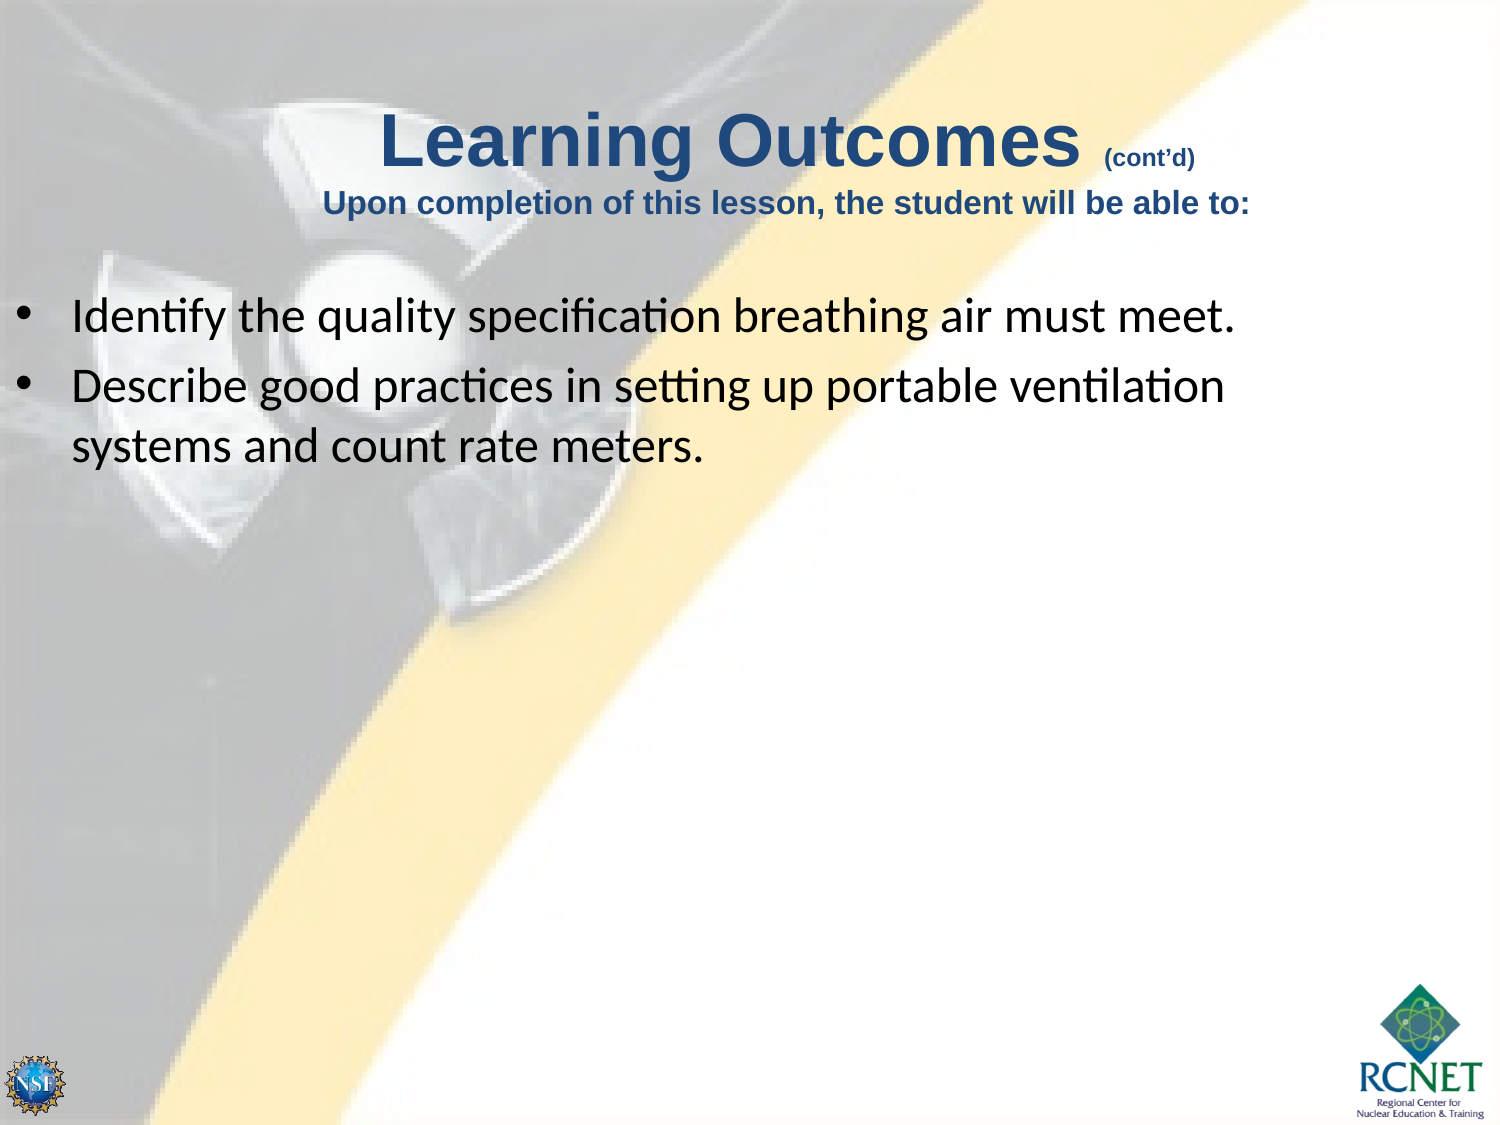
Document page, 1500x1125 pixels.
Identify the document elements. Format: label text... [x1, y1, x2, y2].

picture [1332, 977, 1500, 1125]
text_box Learning Outcomes (cont’d) Upon completion of this lesson, the student will be able to: [200, 62, 1375, 250]
list Identify the quality specification breathing air must meet. Describe good practices in setting up portable ventilation systems and count rate meters. [0, 275, 1350, 1013]
picture [0, 1056, 75, 1116]
